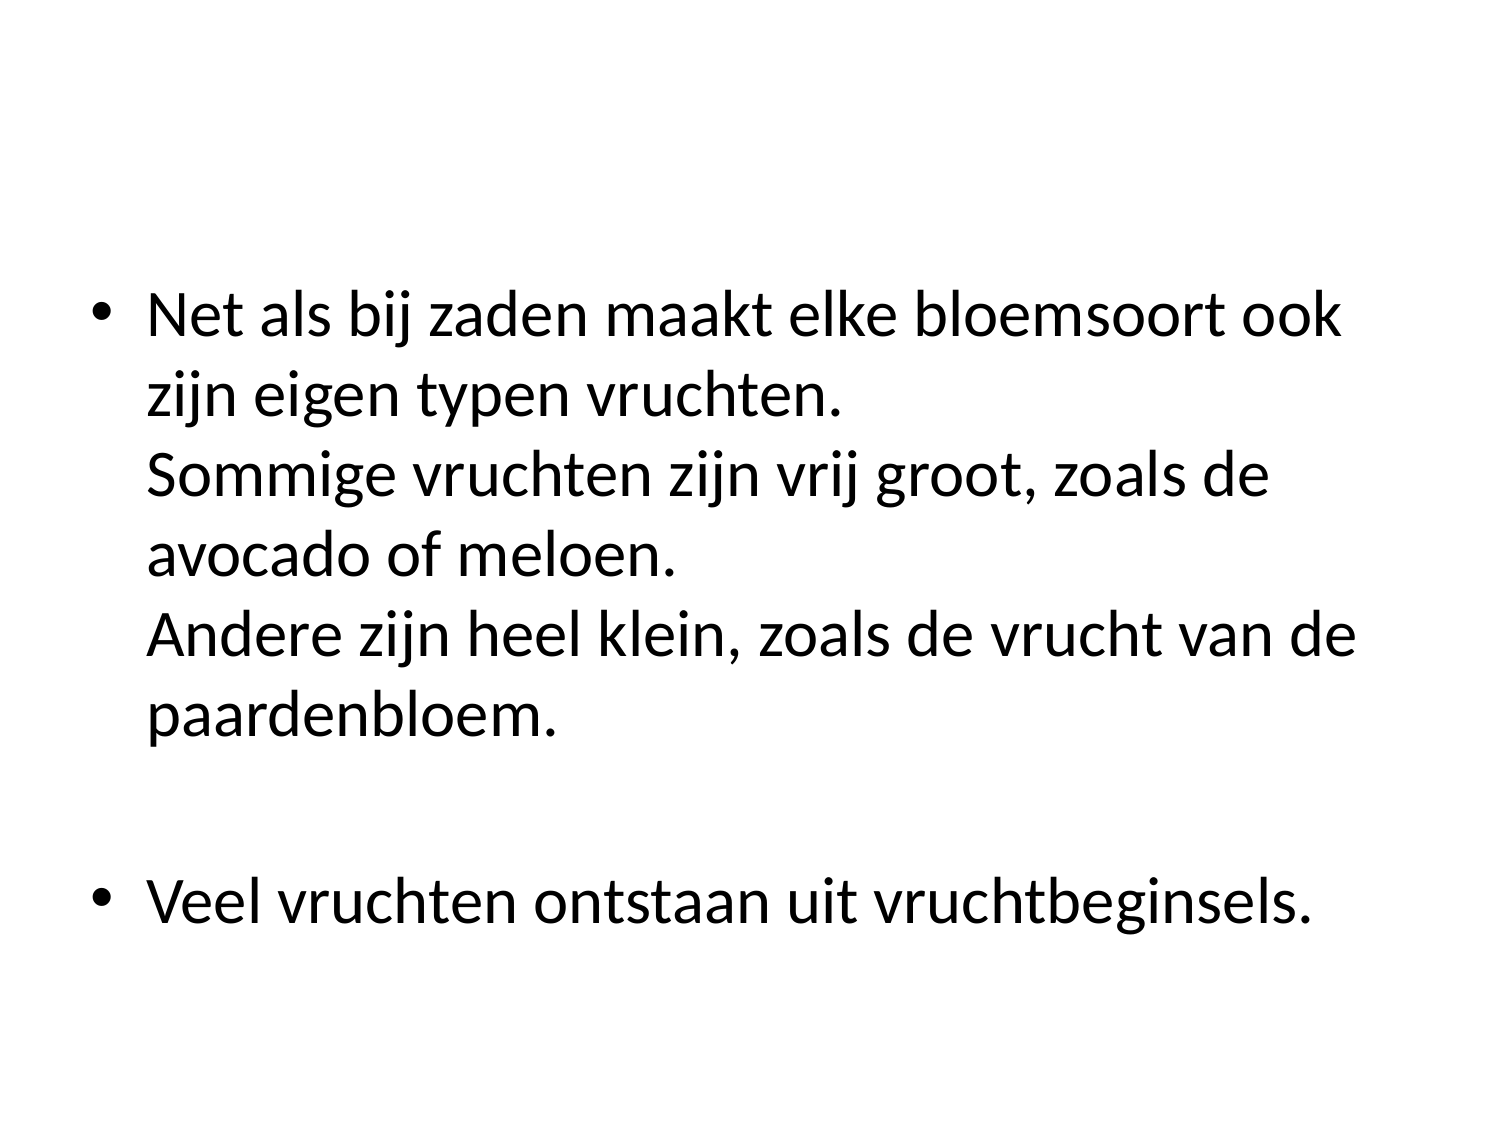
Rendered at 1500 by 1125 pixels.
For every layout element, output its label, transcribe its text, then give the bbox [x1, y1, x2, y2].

list Net als bij zaden maakt elke bloemsoort ook zijn eigen typen vruchten. Sommige vruchten zijn vrij groot, zoals de avocado of meloen. Andere zijn heel klein, zoals de vrucht van de paardenbloem. Veel vruchten ontstaan uit vruchtbeginsels. [75, 262, 1425, 1005]
